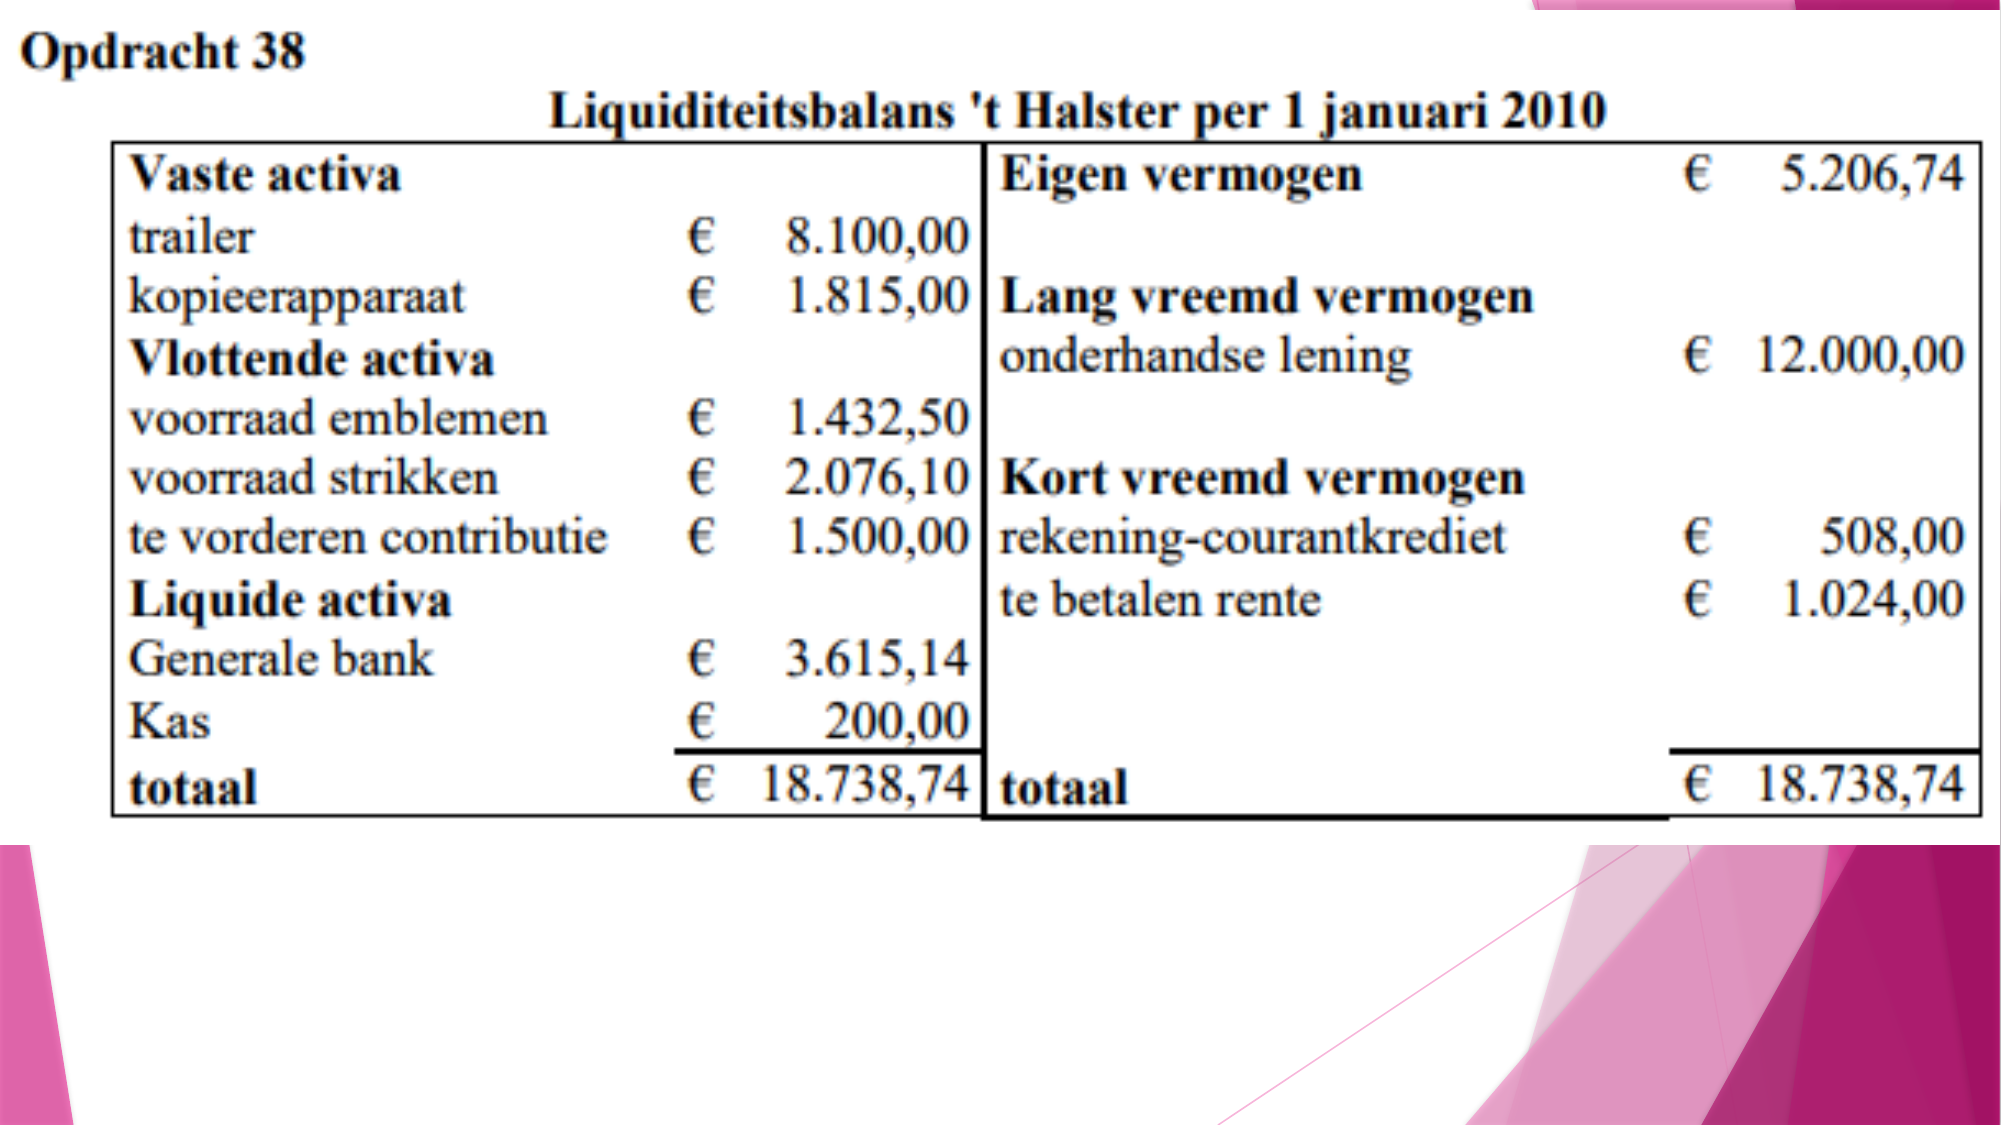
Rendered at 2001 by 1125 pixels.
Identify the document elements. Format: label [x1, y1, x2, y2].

picture [0, 10, 2000, 859]
